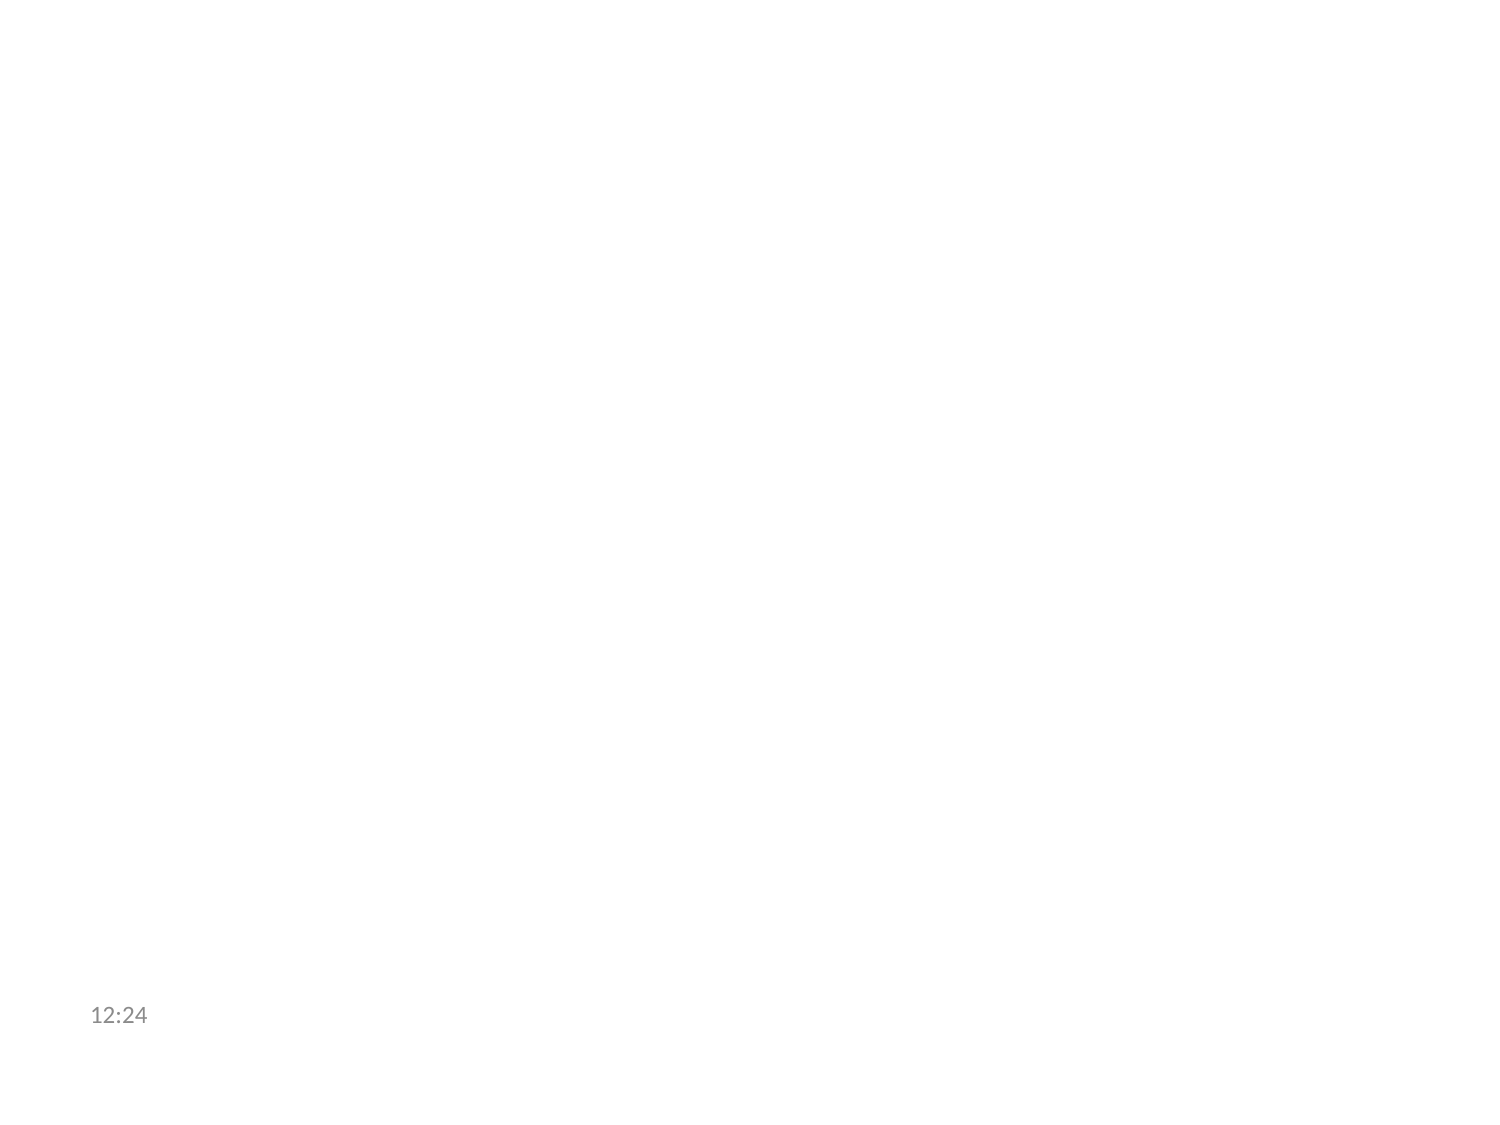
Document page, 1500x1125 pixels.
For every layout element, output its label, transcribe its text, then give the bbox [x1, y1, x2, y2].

text_box 15:35 [75, 983, 425, 1044]
